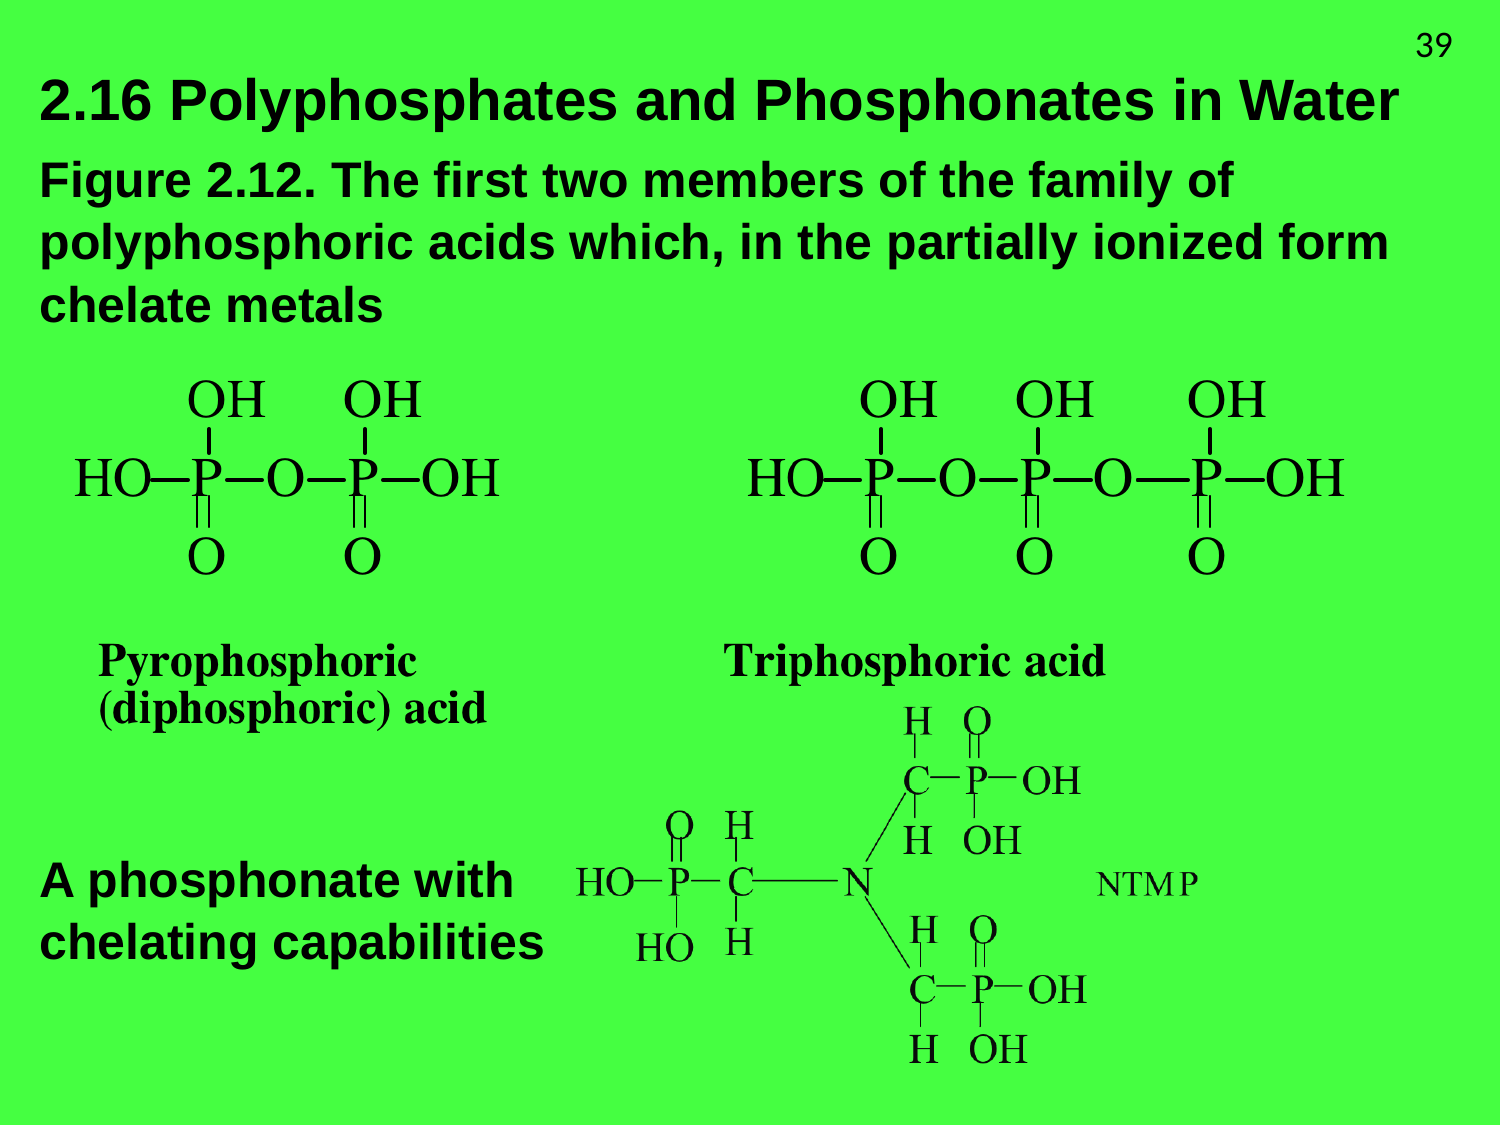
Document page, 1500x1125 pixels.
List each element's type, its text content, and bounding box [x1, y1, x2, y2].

text_box 2.16 Polyphosphates and Phosphonates in Water [24, 49, 1463, 137]
picture [62, 362, 1352, 1076]
text_box Figure 2.12. The first two members of the family of polyphosphoric acids which, in the partially ionized form chelate metals [24, 137, 1500, 340]
text_box A phosphonate with chelating capabilities [24, 837, 569, 978]
text_box 39 [1400, 12, 1500, 73]
